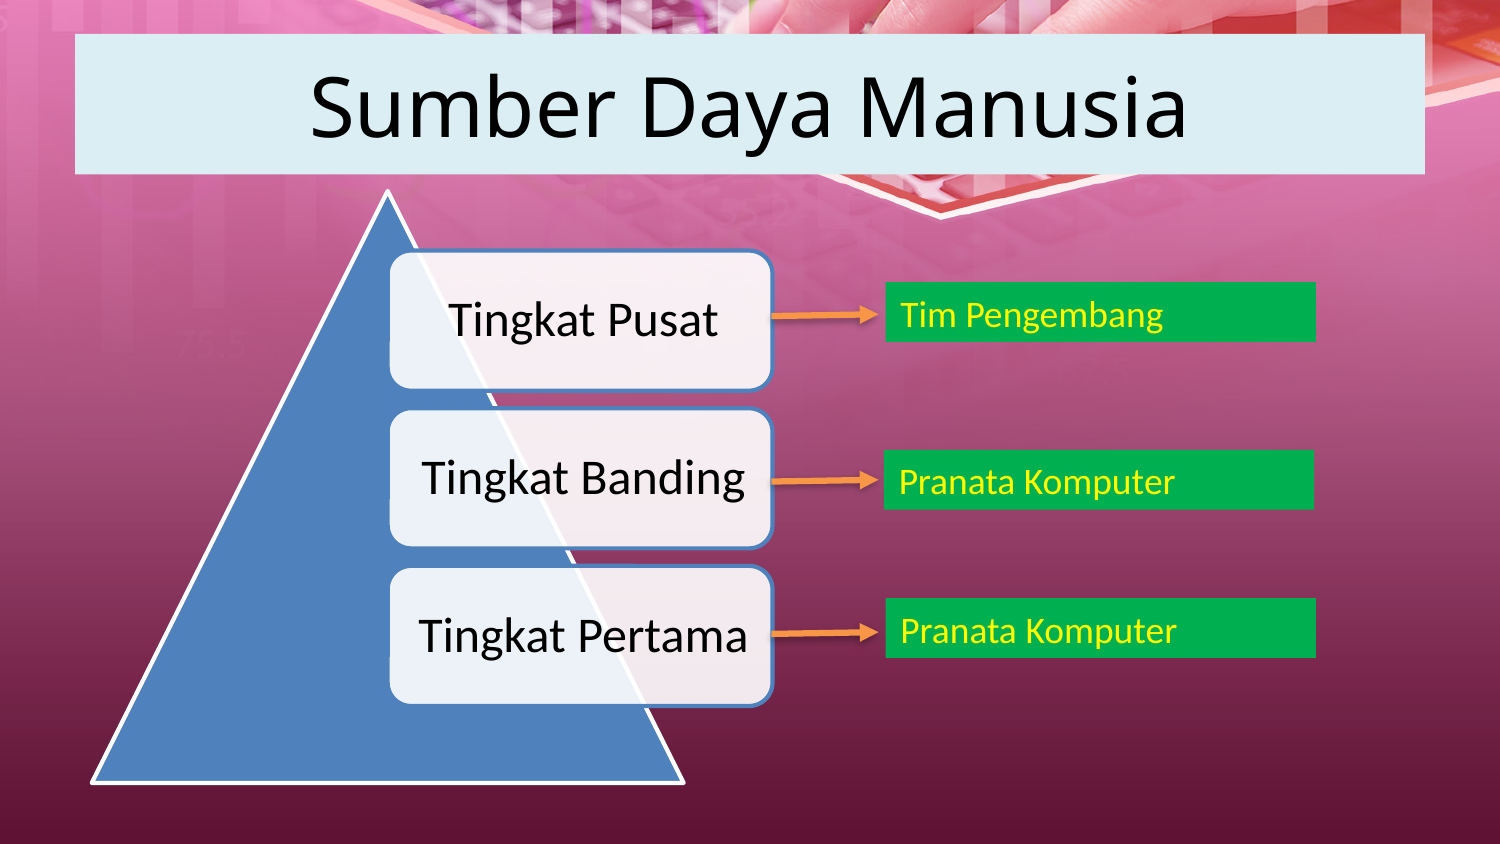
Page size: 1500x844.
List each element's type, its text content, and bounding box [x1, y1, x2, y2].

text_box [771, 313, 879, 317]
picture [0, 0, 1500, 844]
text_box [771, 631, 879, 635]
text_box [14, 190, 851, 784]
text_box Pranata Komputer [883, 449, 1315, 510]
text_box Tim Pengembang [885, 282, 1316, 342]
text_box Pranata Komputer [885, 598, 1316, 658]
title Sumber Daya Manusia [75, 33, 1425, 175]
